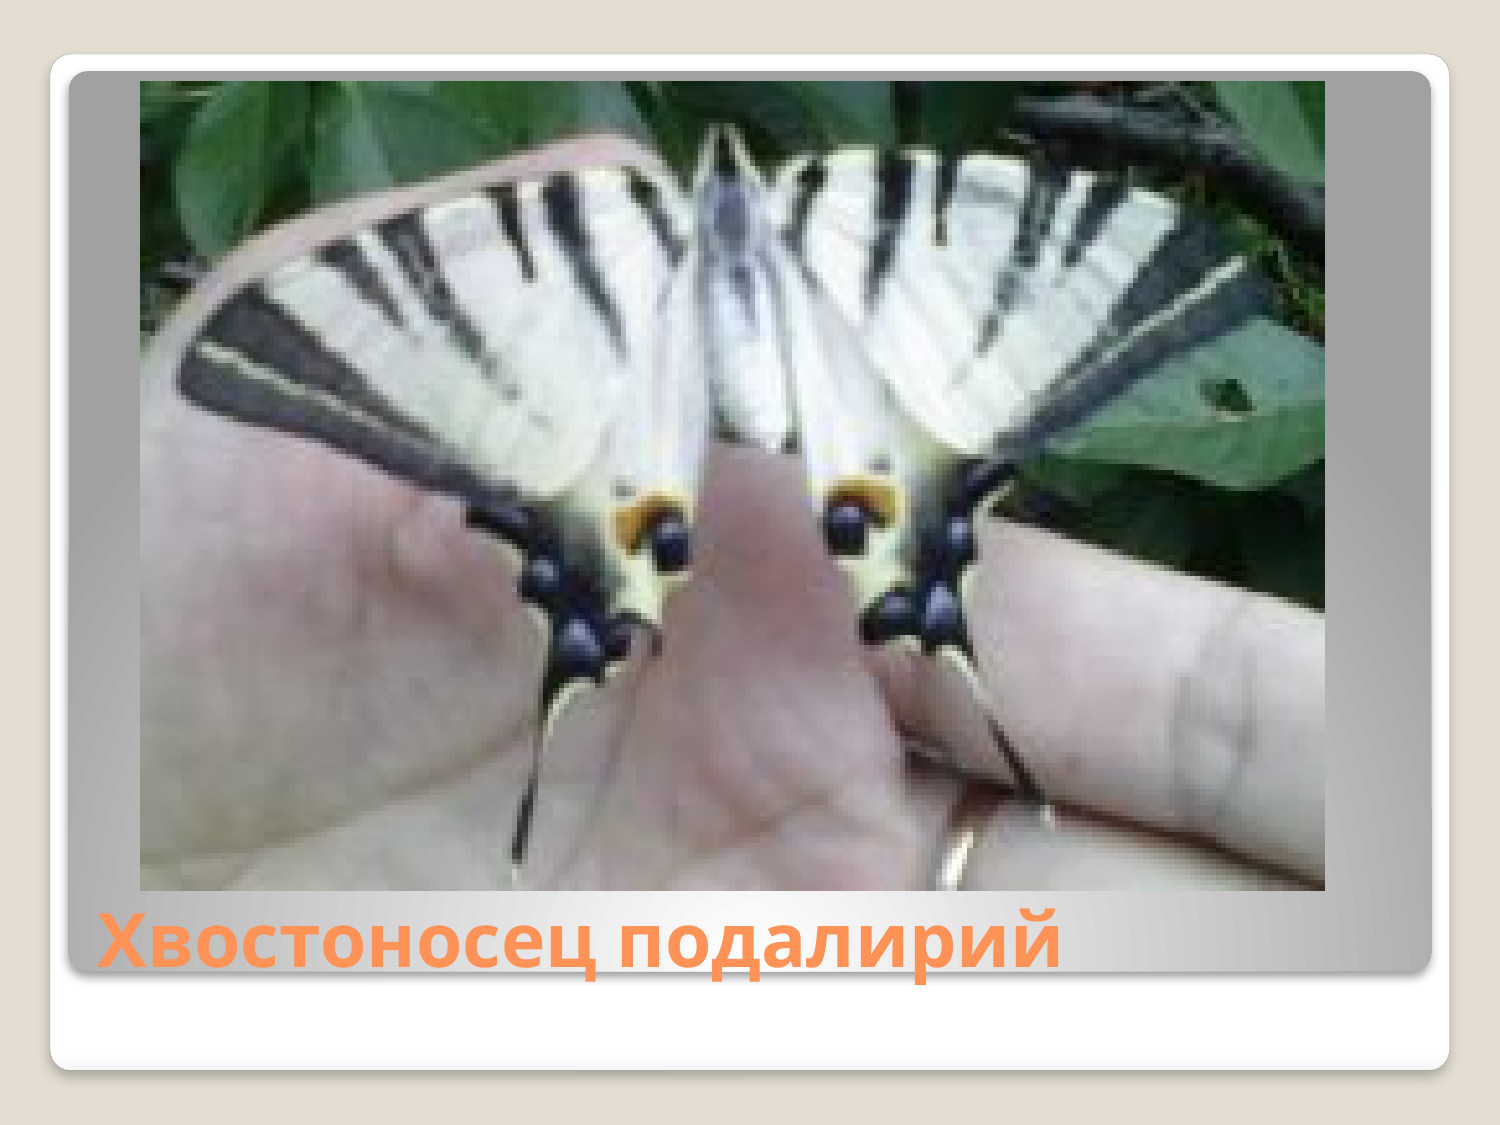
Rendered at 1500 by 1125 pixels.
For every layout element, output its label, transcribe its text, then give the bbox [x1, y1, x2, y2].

picture [140, 81, 1325, 891]
title Хвостоносец подалирий [82, 817, 1425, 990]
